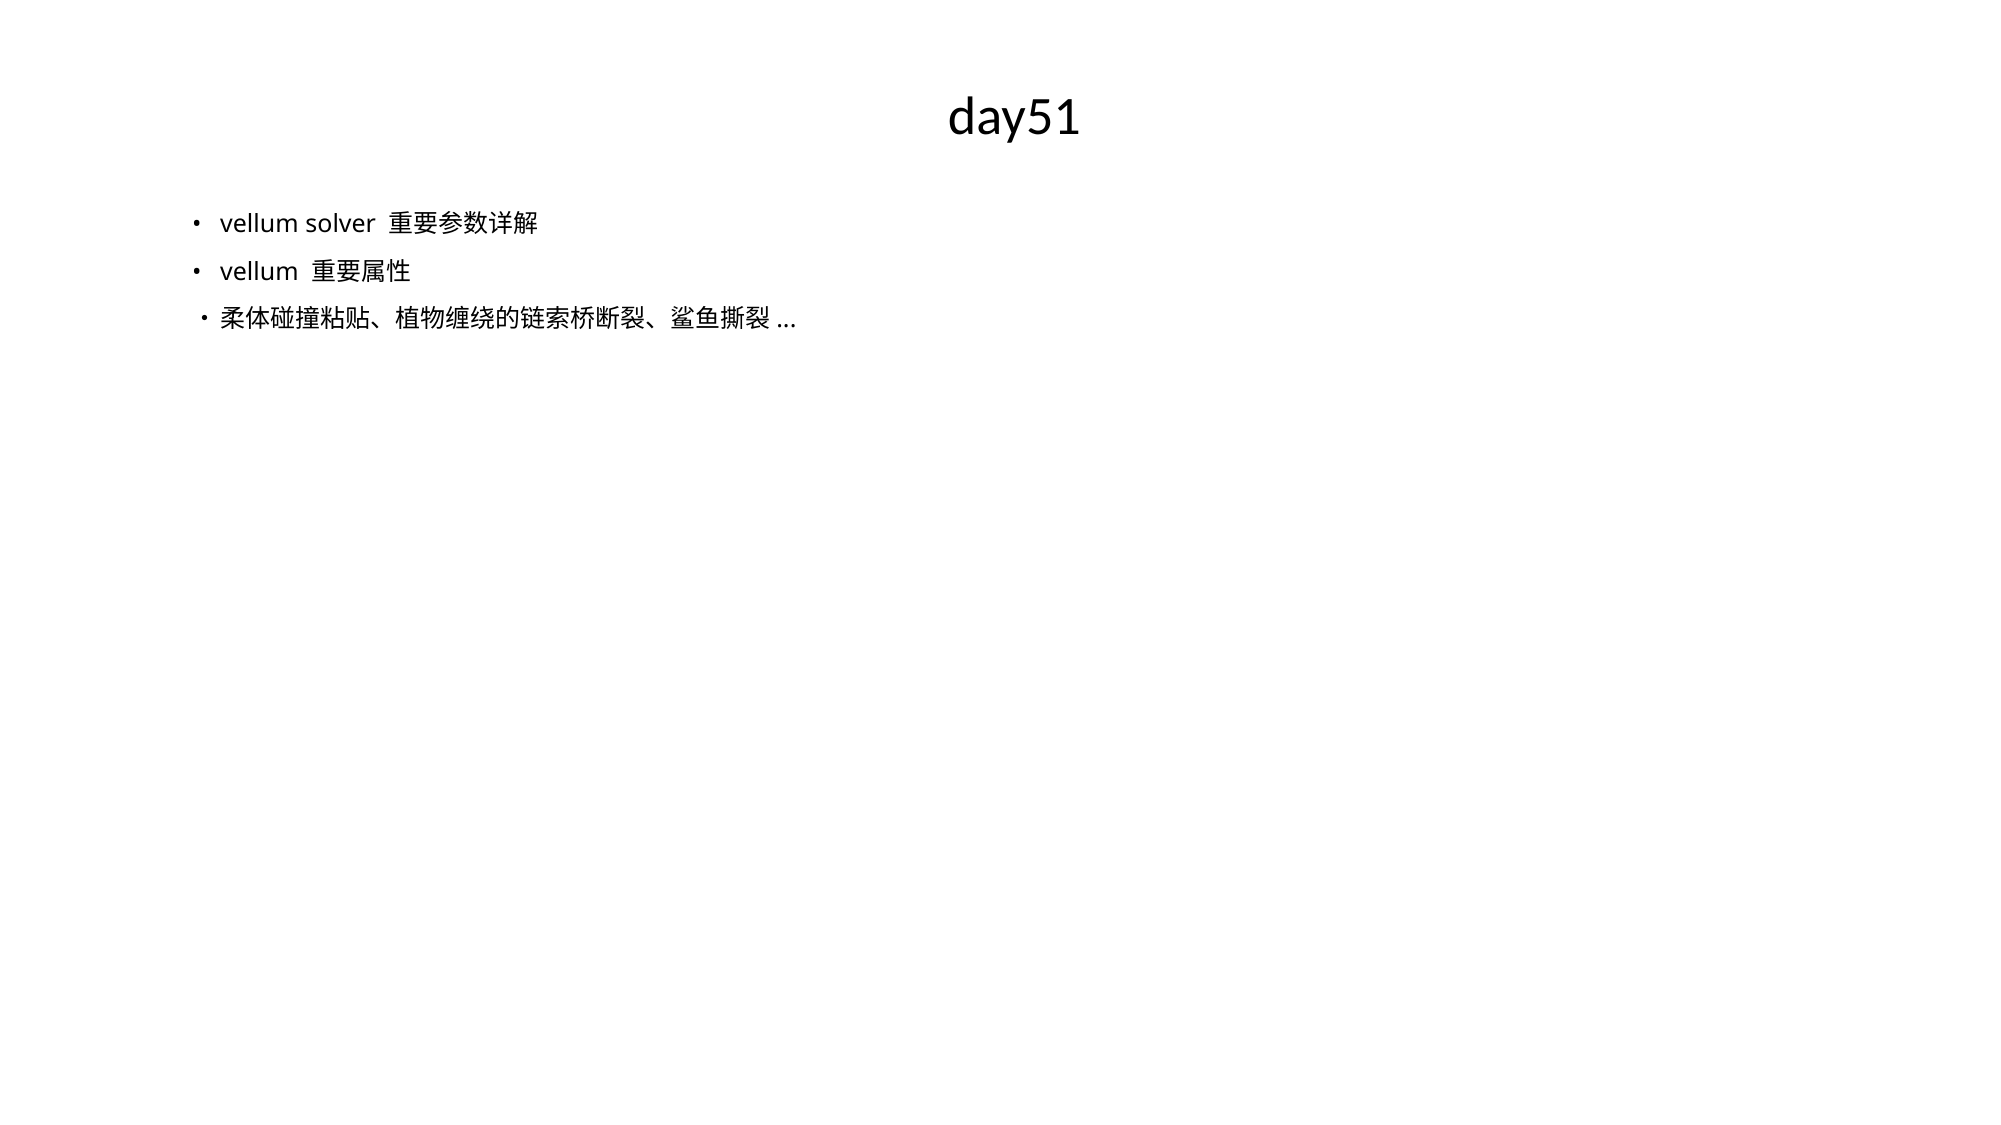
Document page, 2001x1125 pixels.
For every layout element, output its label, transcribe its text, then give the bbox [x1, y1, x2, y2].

title day51 [543, 41, 1486, 154]
subtitle • vellum solver 重要参数详解 • vellum 重要属性 • 柔体碰撞粘贴、植物缠绕的链索桥断裂、鲨鱼撕裂... [176, 203, 1815, 903]
